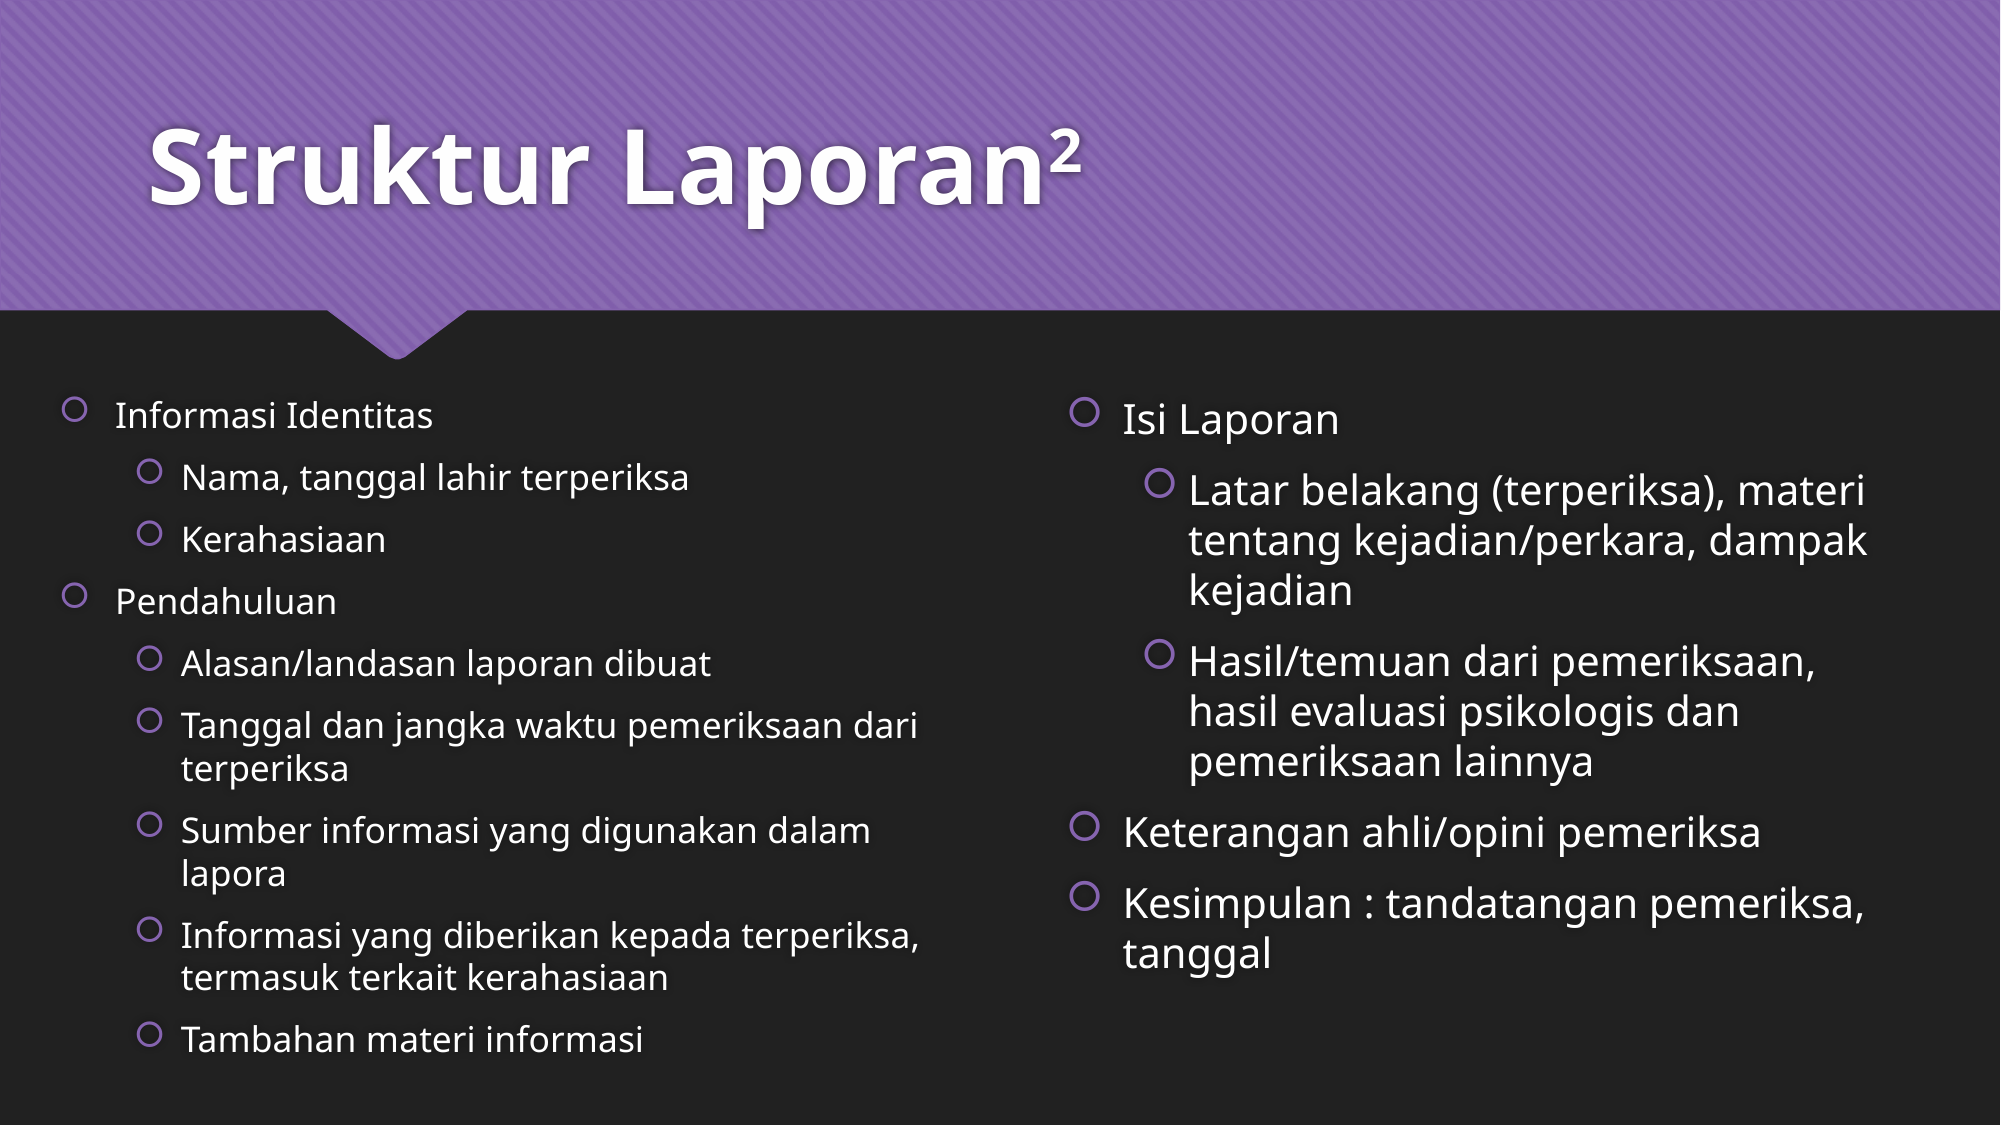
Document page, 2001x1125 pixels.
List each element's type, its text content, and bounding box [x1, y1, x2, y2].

list Isi Laporan Latar belakang (terperiksa), materi tentang kejadian/perkara, dampak kejadian Hasil/temuan dari pemeriksaan, hasil evaluasi psikologis dan pemeriksaan lainnya Keterangan ahli/opini pemeriksa Kesimpulan : tandatangan pemeriksa, tanggal [1051, 385, 1904, 1058]
title Struktur Laporan2 [132, 73, 1868, 233]
list Informasi Identitas Nama, tanggal lahir terperiksa Kerahasiaan Pendahuluan Alasan/landasan laporan dibuat Tanggal dan jangka waktu pemeriksaan dari terperiksa Sumber informasi yang digunakan dalam lapora Informasi yang diberikan kepada terperiksa, termasuk terkait kerahasiaan Tambahan materi informasi [43, 385, 985, 1087]
